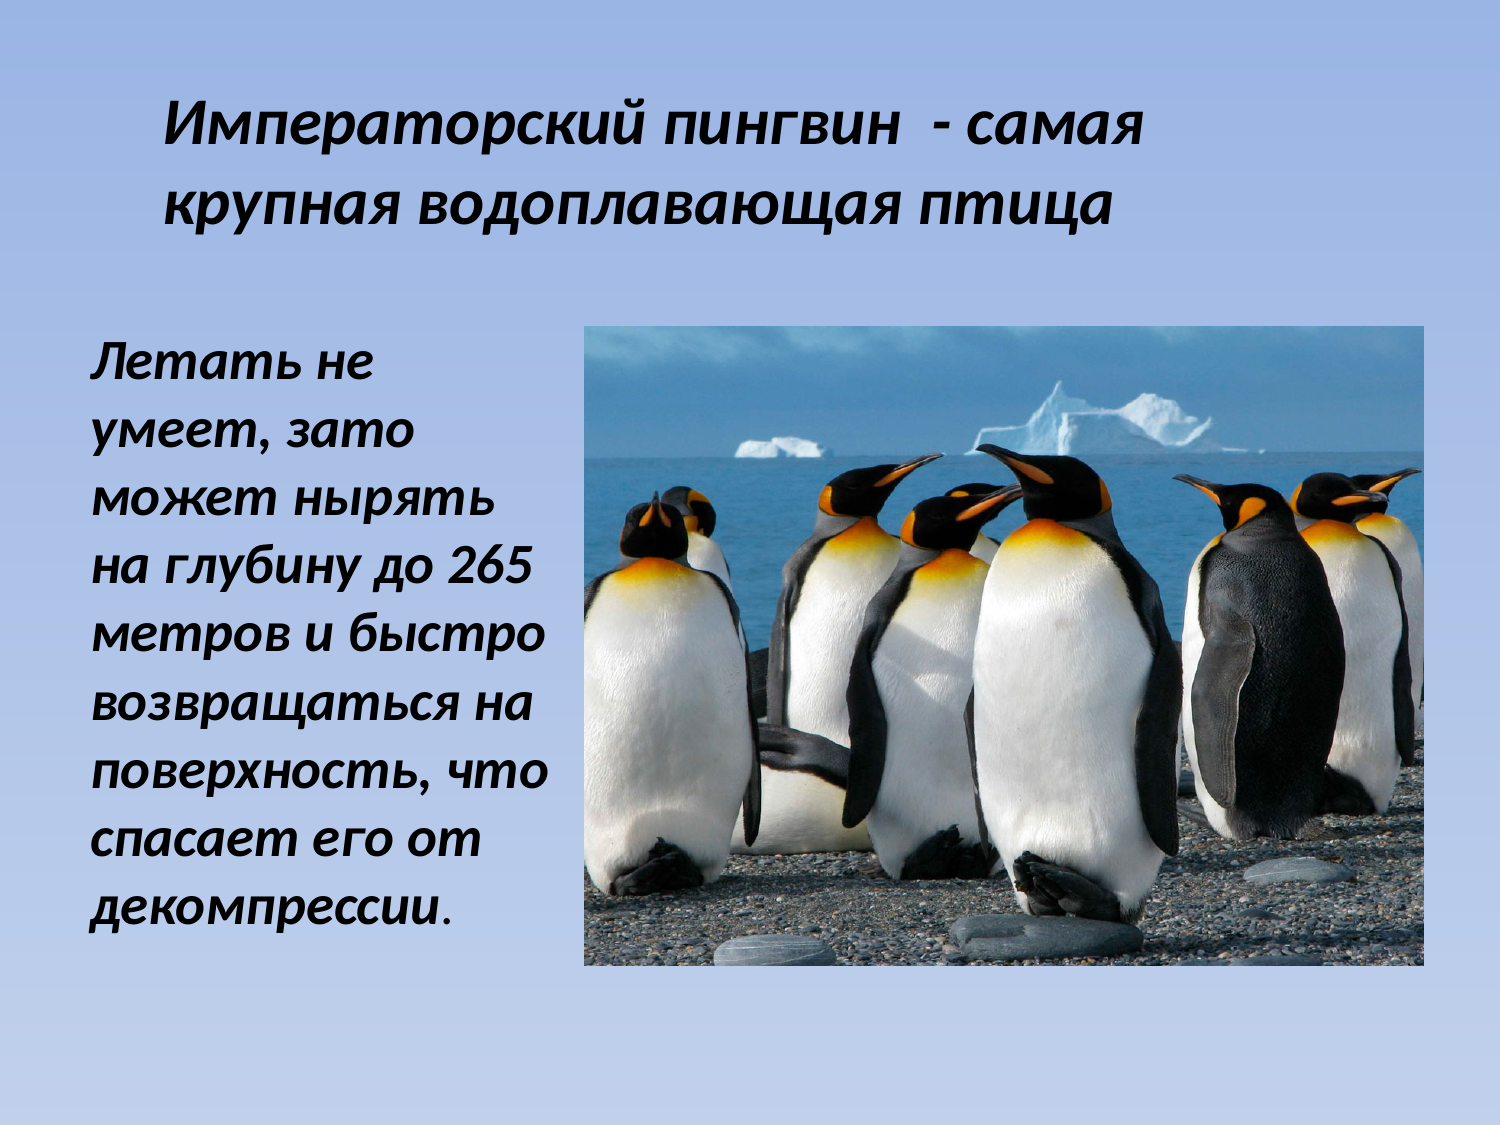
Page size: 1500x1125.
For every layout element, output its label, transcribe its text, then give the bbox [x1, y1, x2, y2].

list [584, 325, 1424, 966]
title Императорский пингвин - самая крупная водоплавающая птица [147, 54, 1306, 246]
list Летать не умеет, зато может нырять на глубину до 265 метров и быстро возвращаться на поверхность, что спасает его от декомпрессии. [75, 235, 569, 1005]
